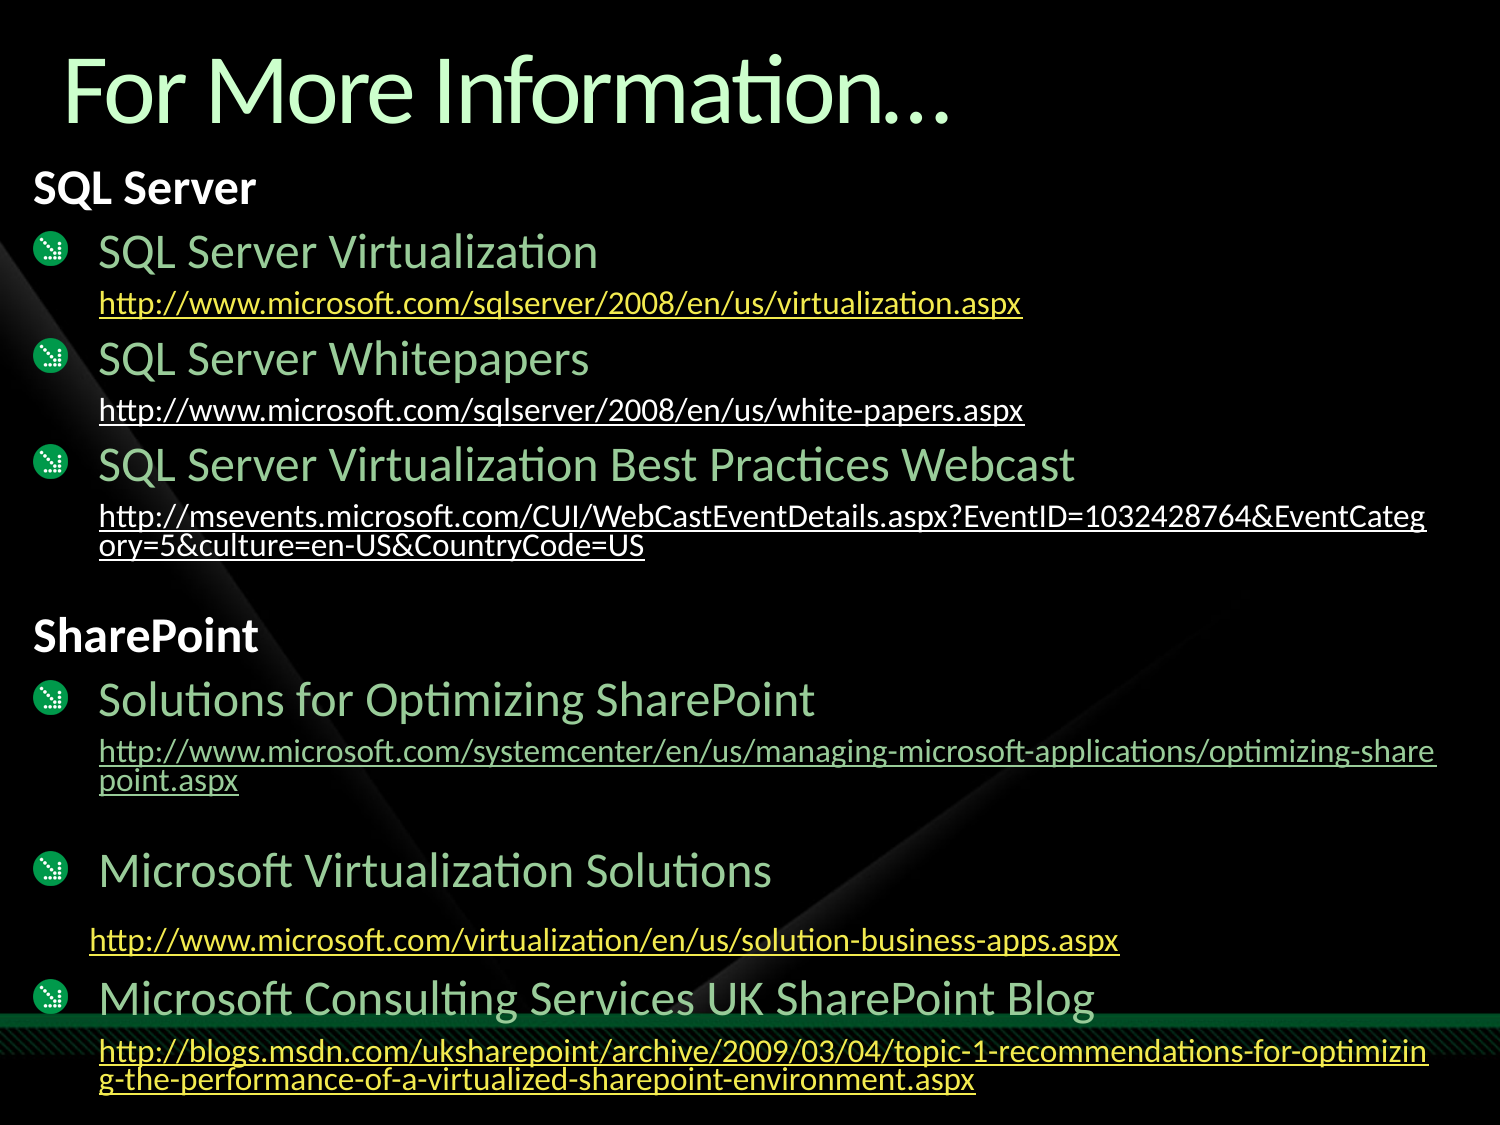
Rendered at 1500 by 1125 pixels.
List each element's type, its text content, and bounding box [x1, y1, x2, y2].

title For More Information… [62, 37, 1438, 147]
picture [0, 0, 1500, 1125]
list SQL Server SQL Server Virtualization http://www.microsoft.com/sqlserver/2008/en/us/virtualization.aspx SQL Server Whitepapers http://www.microsoft.com/sqlserver/2008/en/us/white-papers.aspx SQL Server Virtualization Best Practices Webcast http://msevents.microsoft.com/CUI/WebCastEventDetails.aspx?EventID=1032428764&EventCategory=5&culture=en-US&CountryCode=US SharePoint Solutions for Optimizing SharePoint http://www.microsoft.com/systemcenter/en/us/managing-microsoft-applications/optimizing-sharepoint.aspx Microsoft Virtualization Solutions http://www.microsoft.com/virtualization/en/us/solution-business-apps.aspx Microsoft Consulting Services UK SharePoint Blog http://blogs.msdn.com/uksharepoint/archive/2009/03/04/topic-1-recommendations-for-optimizing-the-performance-of-a-virtualized-sharepoint-environment.aspx [17, 153, 1455, 1020]
